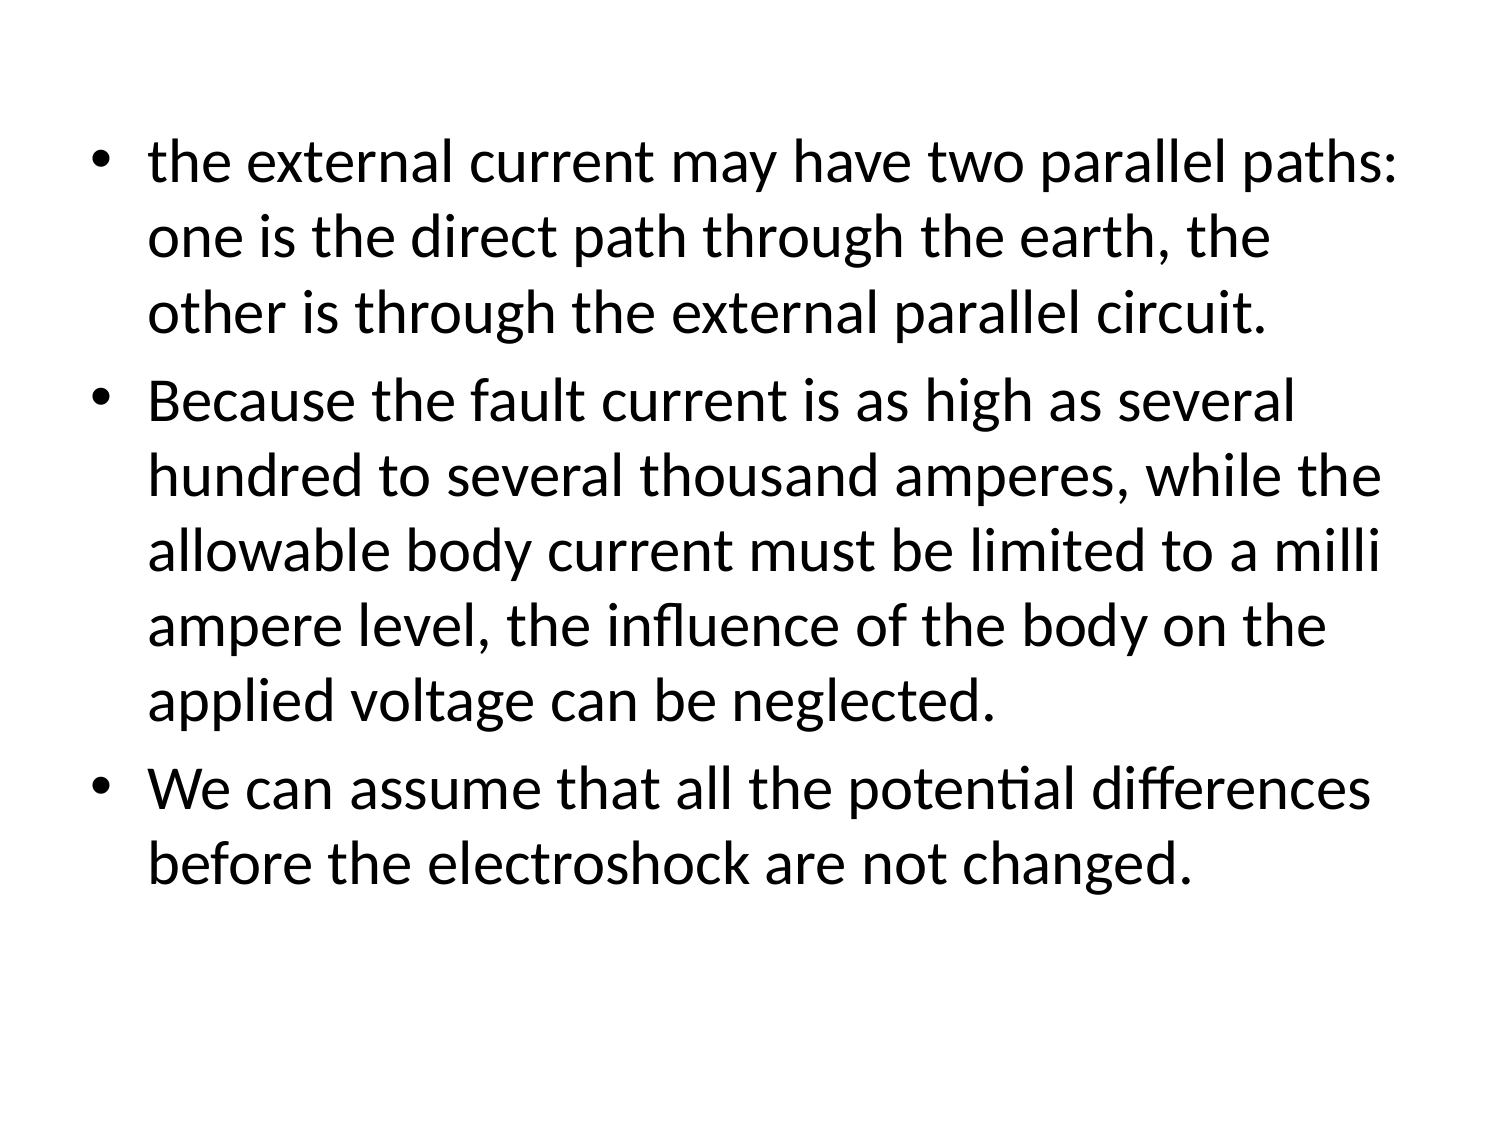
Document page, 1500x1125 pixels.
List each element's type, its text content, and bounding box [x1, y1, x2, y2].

list the external current may have two parallel paths: one is the direct path through the earth, the other is through the external parallel circuit. Because the fault current is as high as several hundred to several thousand amperes, while the allowable body current must be limited to a milli ampere level, the influence of the body on the applied voltage can be neglected. We can assume that all the potential differences before the electroshock are not changed. [75, 112, 1425, 1005]
